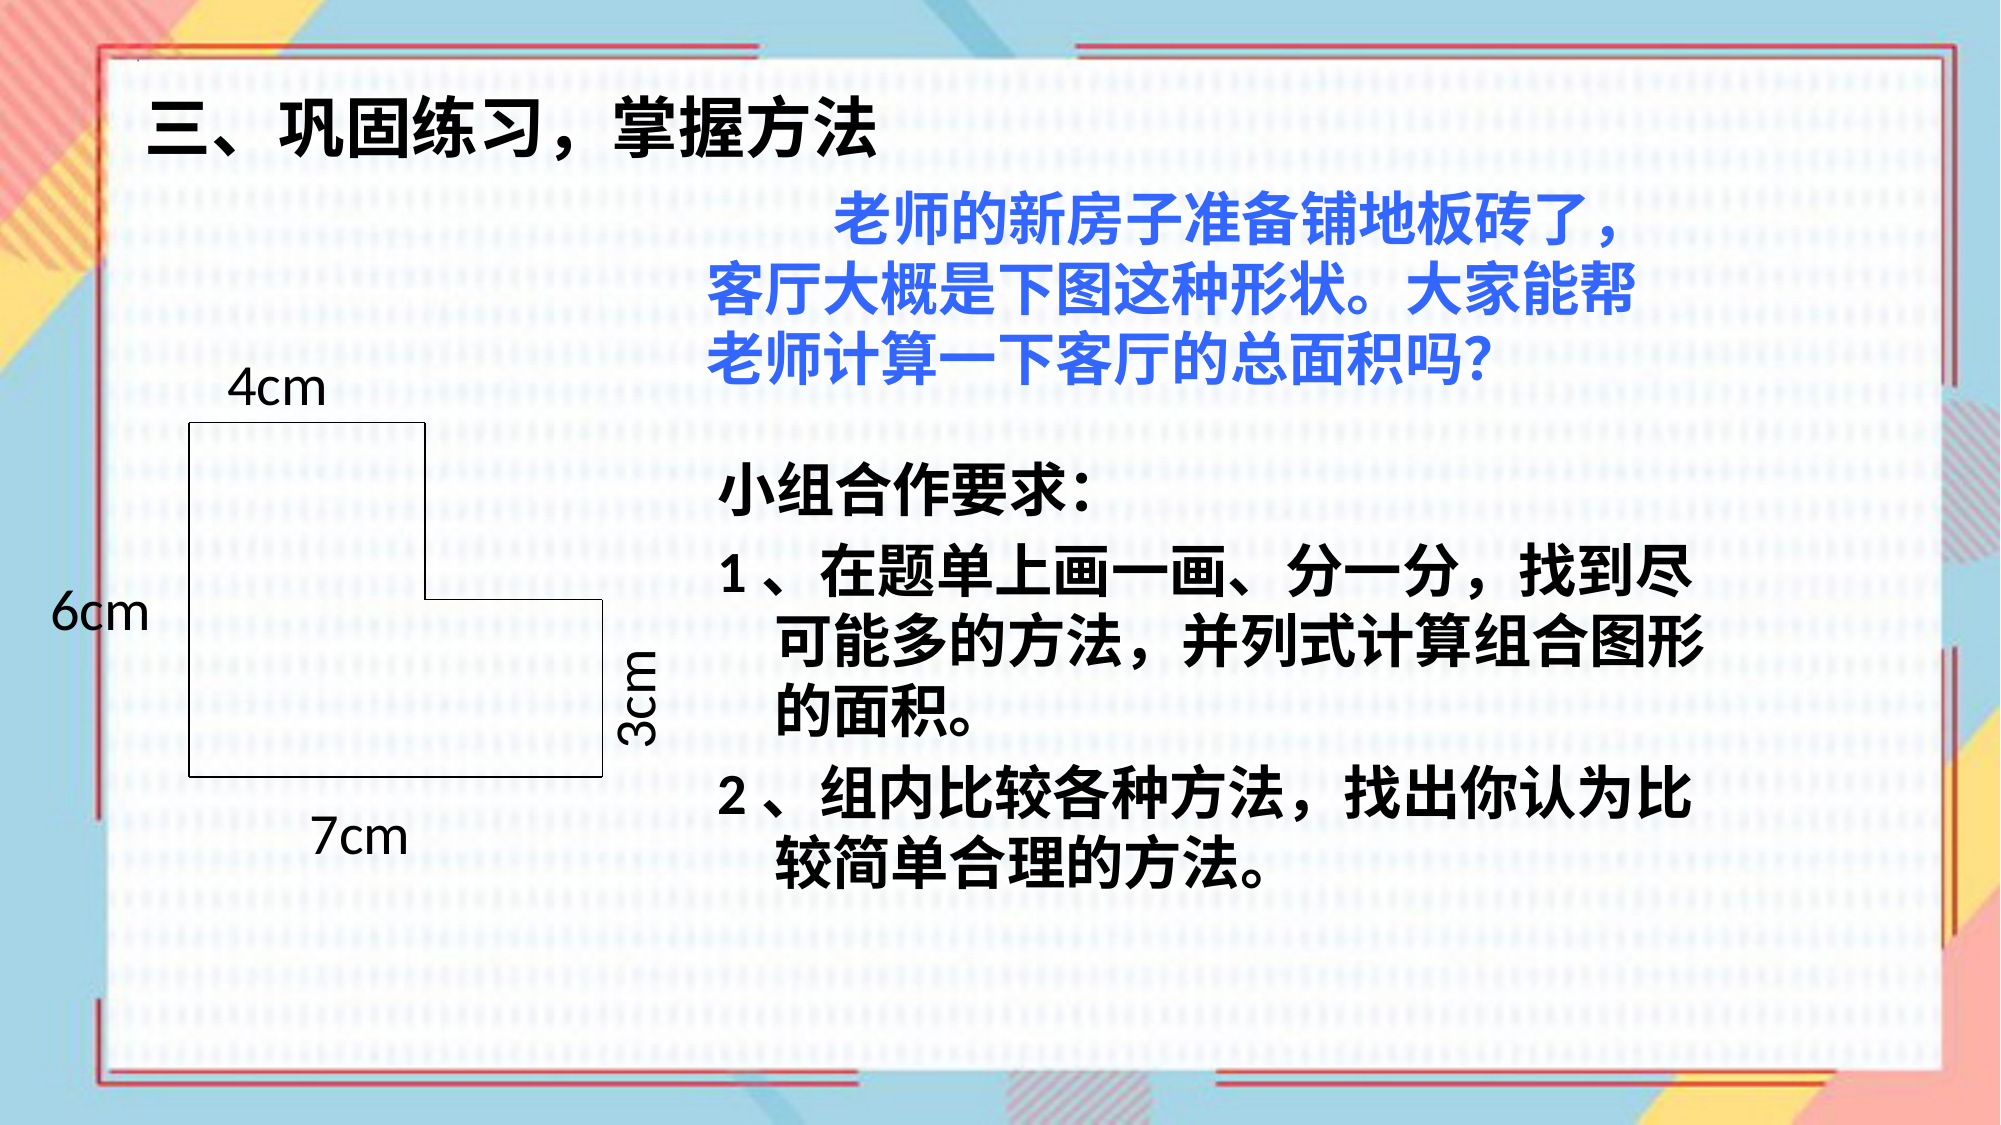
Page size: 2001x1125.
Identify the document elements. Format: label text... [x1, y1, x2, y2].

picture [0, 0, 2001, 1125]
text_box 三、巩固练习，掌握方法 [130, 78, 895, 174]
text_box 老师的新房子准备铺地板砖了，客厅大概是下图这种形状。大家能帮老师计算一下客厅的总面积吗？ [691, 174, 1694, 400]
text_box 小组合作要求： 1、在题单上画一画、分一分，找到尽可能多的方法，并列式计算组合图形的面积。 2、组内比较各种方法，找出你认为比较简单合理的方法。 [703, 445, 1729, 1079]
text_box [35, 339, 676, 875]
